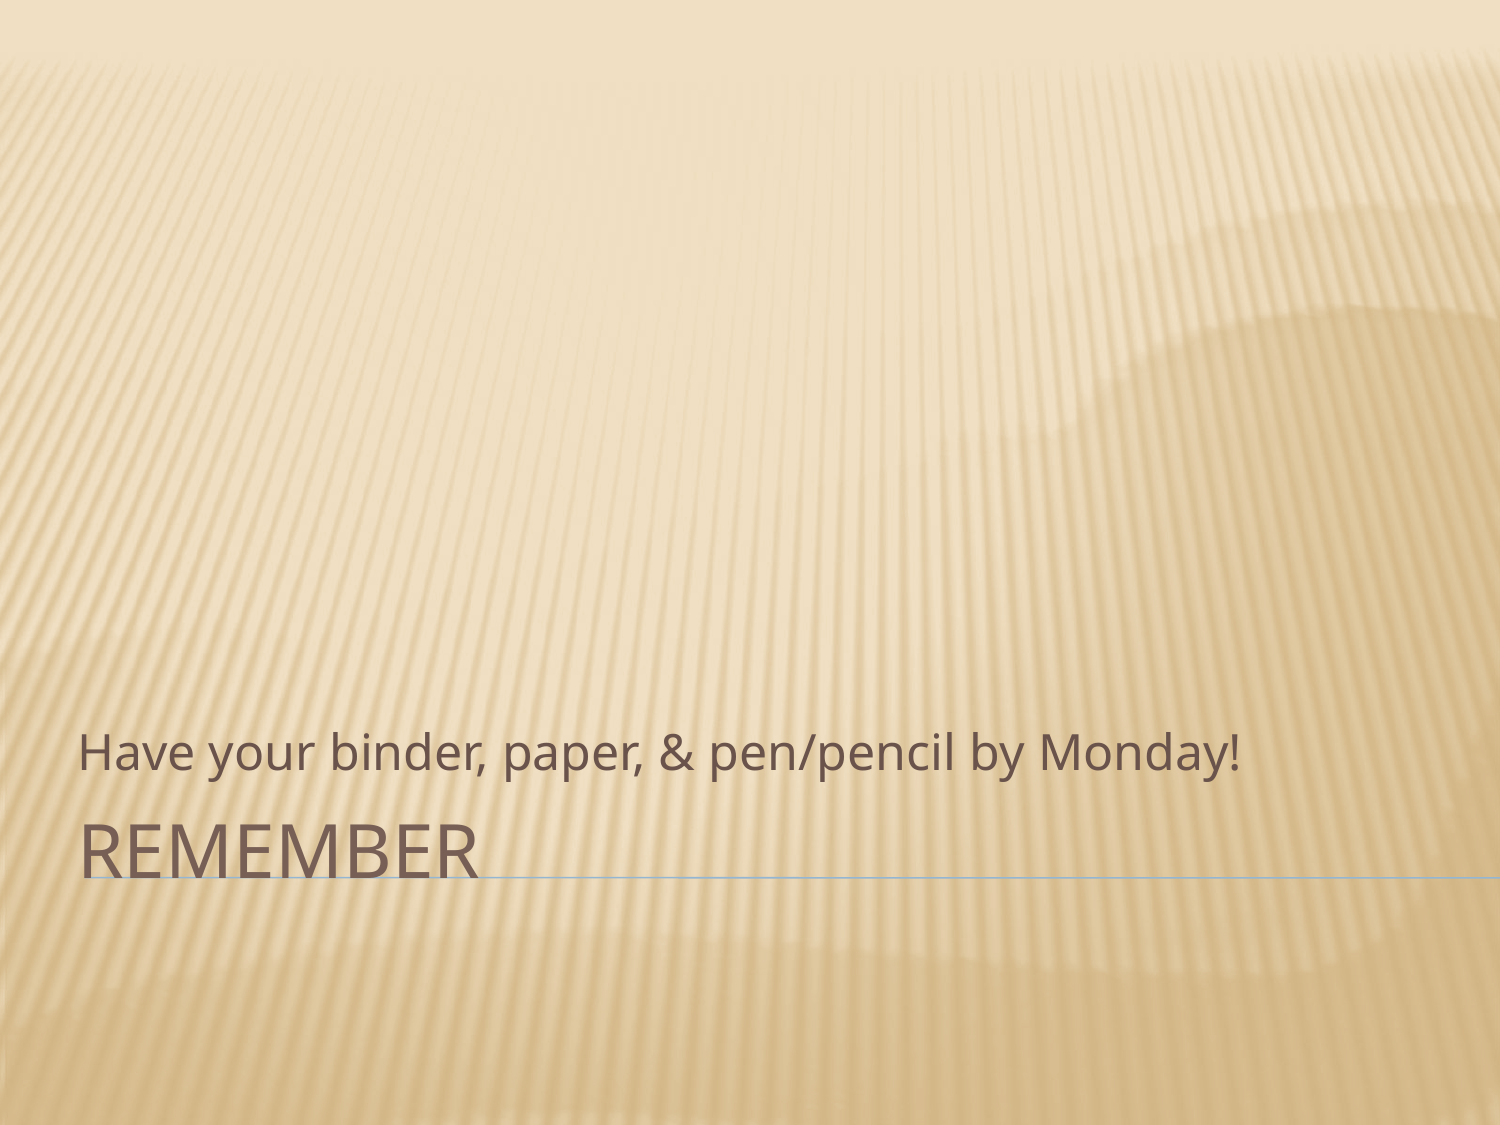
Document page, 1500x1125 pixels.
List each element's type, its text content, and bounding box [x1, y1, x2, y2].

title REMEMBER [62, 796, 1450, 997]
subtitle Have your binder, paper, & pen/pencil by Monday! [62, 637, 1450, 788]
